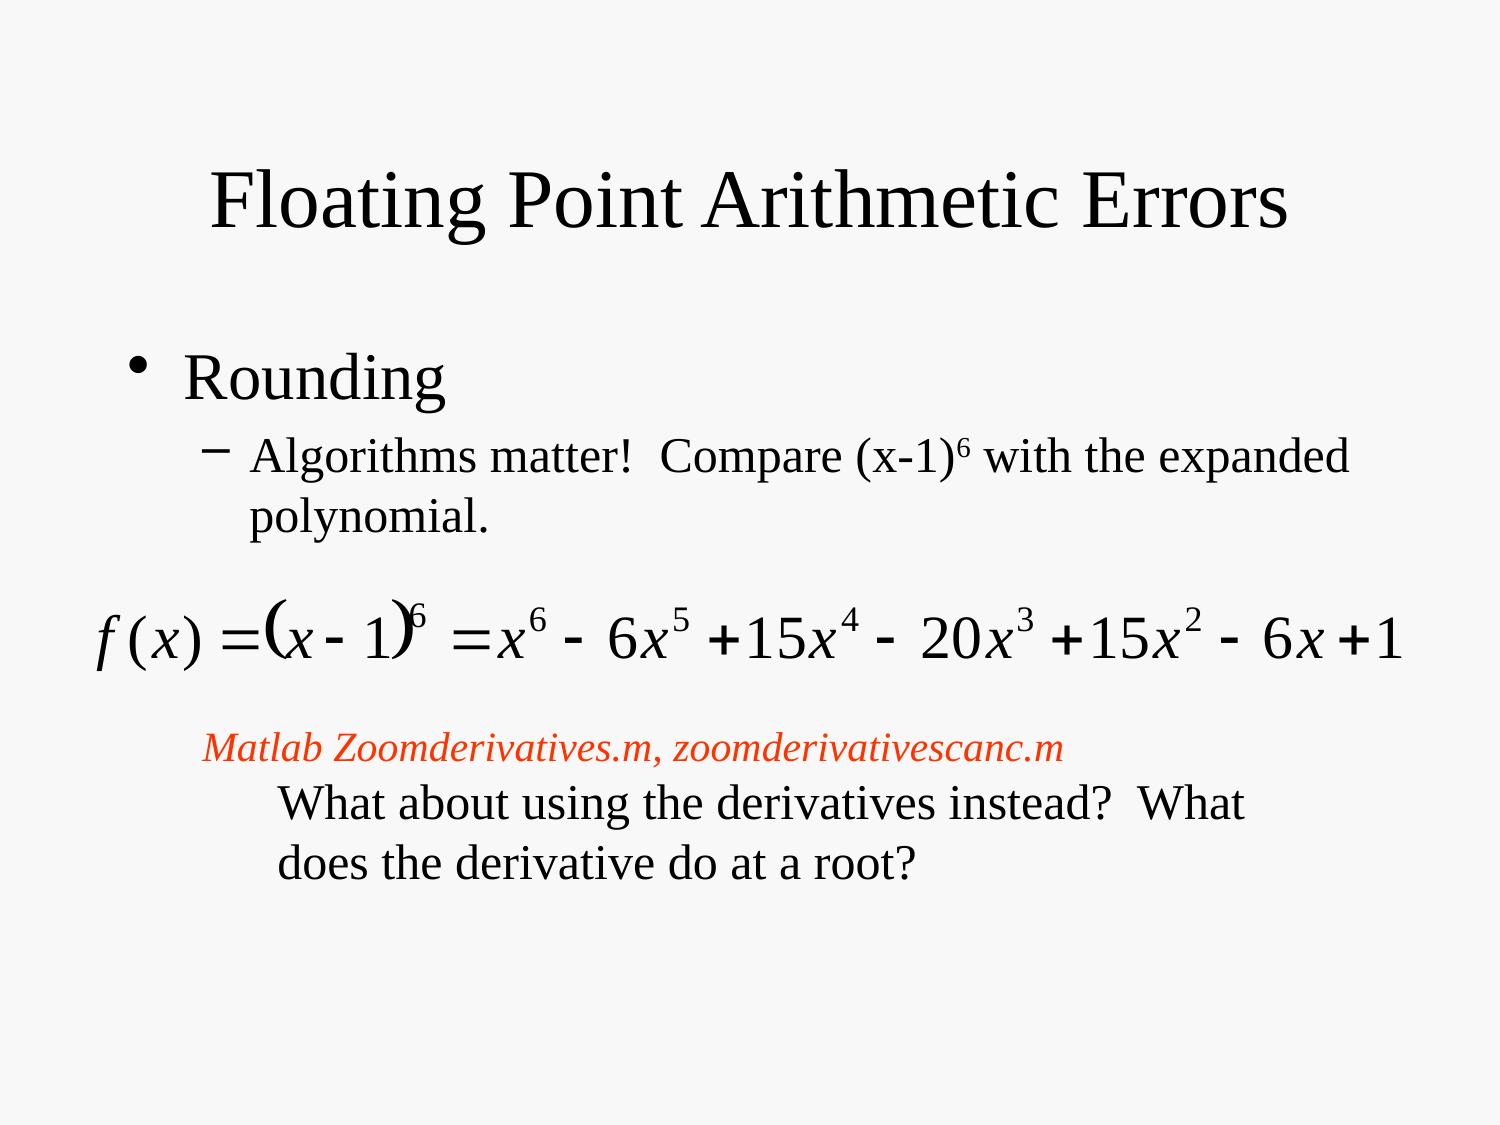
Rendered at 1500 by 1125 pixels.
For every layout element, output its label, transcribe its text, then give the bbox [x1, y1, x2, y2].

list Rounding Algorithms matter! Compare (x-1)6 with the expanded polynomial. [112, 324, 1388, 585]
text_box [74, 587, 1411, 685]
text_box Matlab Zoomderivatives.m, zoomderivativescanc.m What about using the derivatives instead? What does the derivative do at a root? [112, 712, 1338, 898]
title Floating Point Arithmetic Errors [112, 99, 1388, 288]
